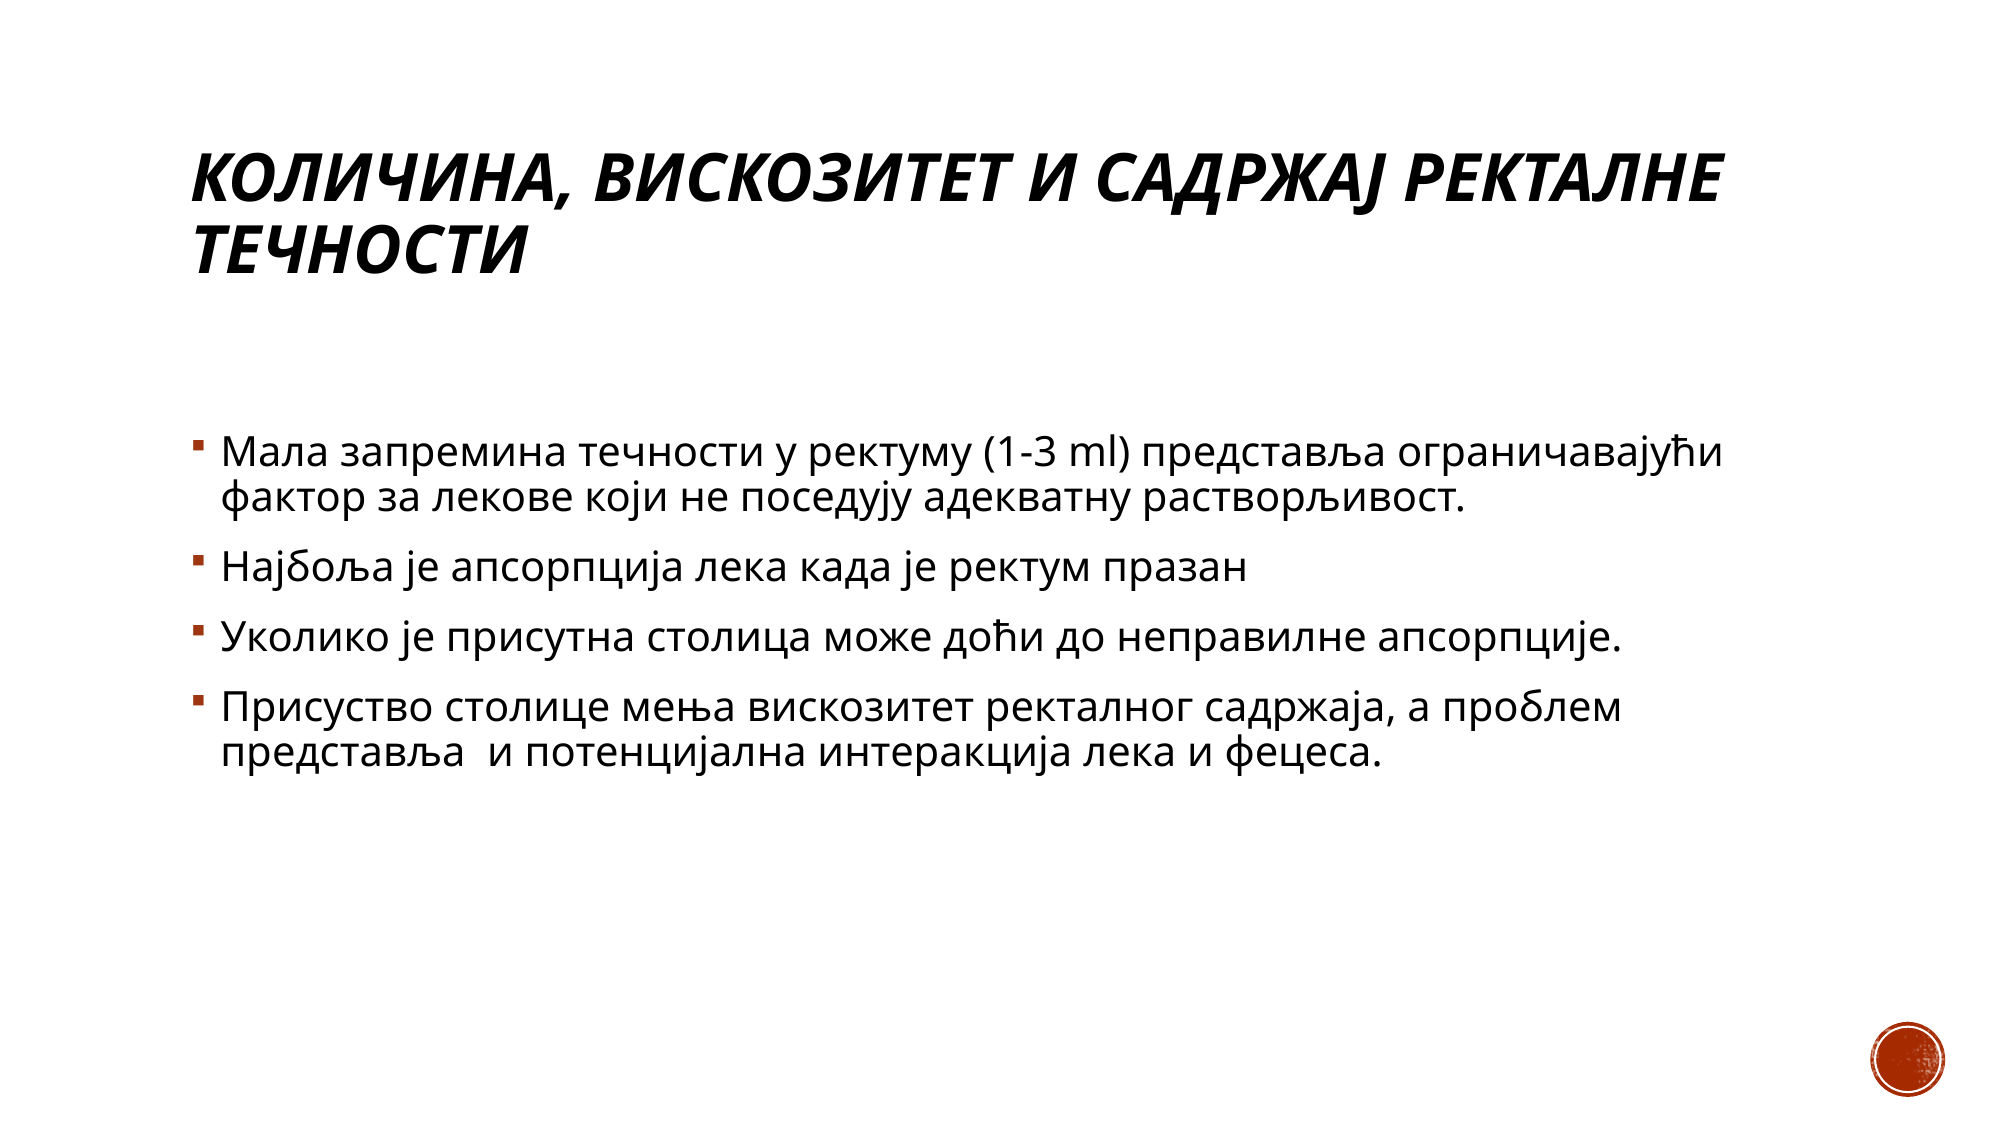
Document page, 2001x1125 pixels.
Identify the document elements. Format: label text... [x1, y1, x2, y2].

title Количина, вискозитет и садржај ректалне течности [175, 83, 1826, 348]
list Мала запремина течности у ректуму (1-3 ml) представља ограничавајући фактор за лекове који не поседују адекватну растворљивост. Најбоља је апсорпција лека када је ректум празан Уколико је присутна столица може доћи до неправилне апсорпције. Присуство столице мења вискозитет ректалног садржаја, а проблем представља и потенцијална интеракција лека и фецеса. [175, 348, 1826, 1013]
